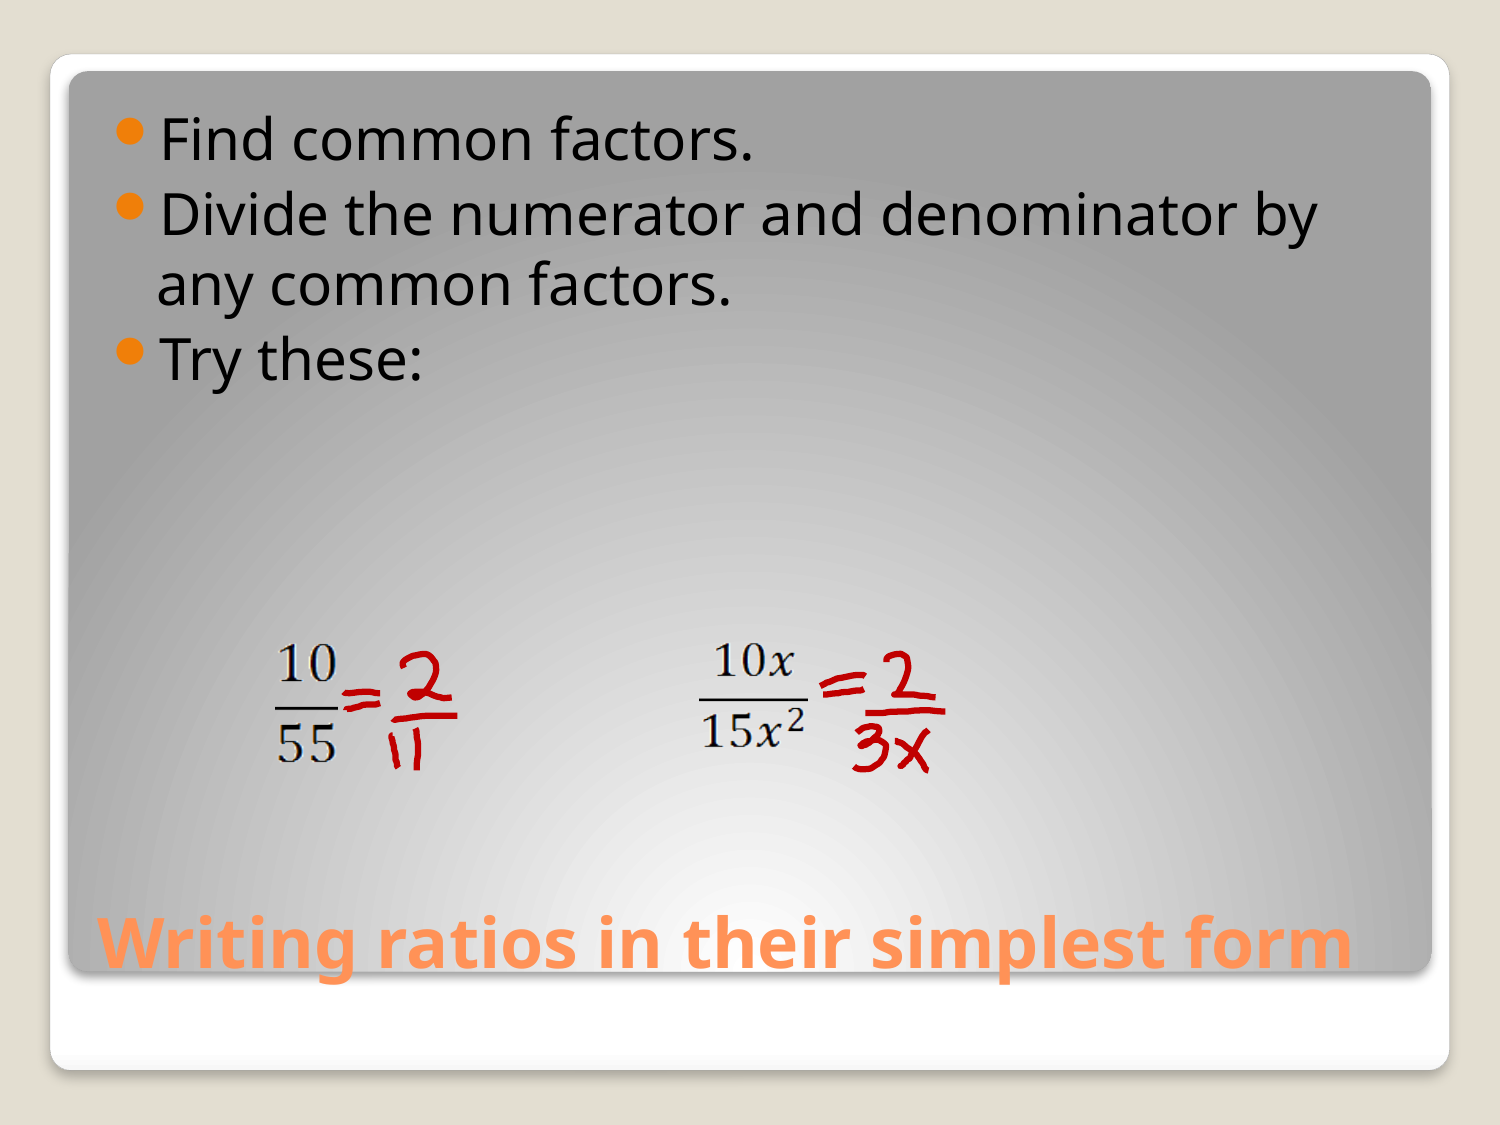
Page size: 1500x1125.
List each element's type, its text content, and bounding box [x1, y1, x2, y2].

text_box [414, 728, 419, 771]
picture [699, 637, 808, 760]
text_box [865, 709, 946, 714]
list Find common factors. Divide the numerator and denominator by any common factors. Try these: [82, 86, 1425, 774]
text_box [823, 688, 865, 696]
text_box [401, 653, 452, 699]
text_box [345, 702, 381, 711]
text_box [819, 674, 866, 687]
text_box [896, 763, 905, 770]
text_box [894, 740, 912, 754]
text_box [912, 752, 929, 772]
text_box [853, 725, 887, 770]
text_box [392, 714, 458, 721]
text_box [390, 734, 399, 769]
text_box [885, 653, 936, 699]
picture [274, 637, 338, 778]
text_box [902, 729, 930, 765]
title Writing ratios in their simplest form [82, 817, 1425, 990]
text_box [0, 1, 1500, 75]
